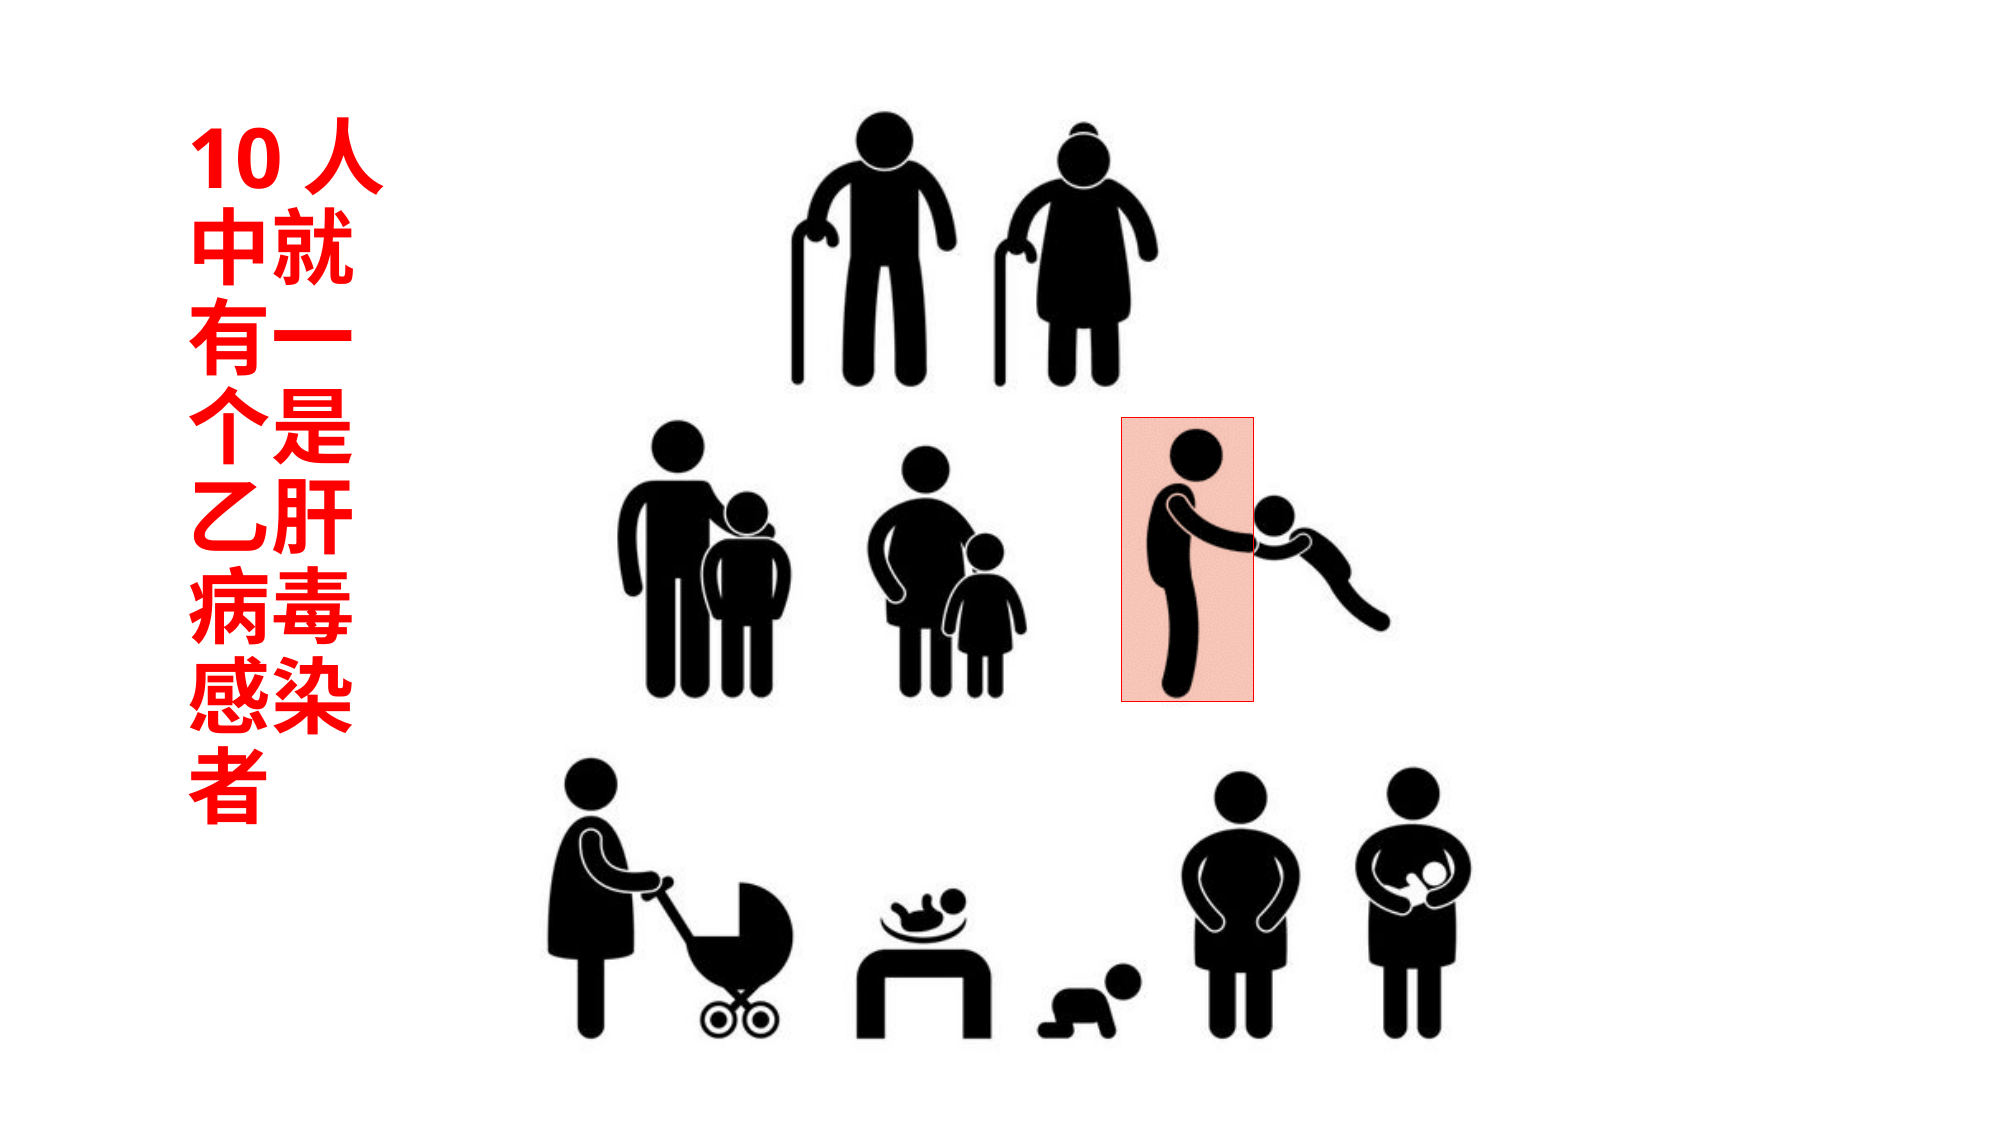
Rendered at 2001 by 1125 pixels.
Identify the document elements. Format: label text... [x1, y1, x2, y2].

picture [461, 717, 1550, 1082]
picture [744, 38, 1254, 702]
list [562, 391, 1438, 717]
title 10人中就有一个是乙肝病毒感染者 [180, 73, 424, 879]
